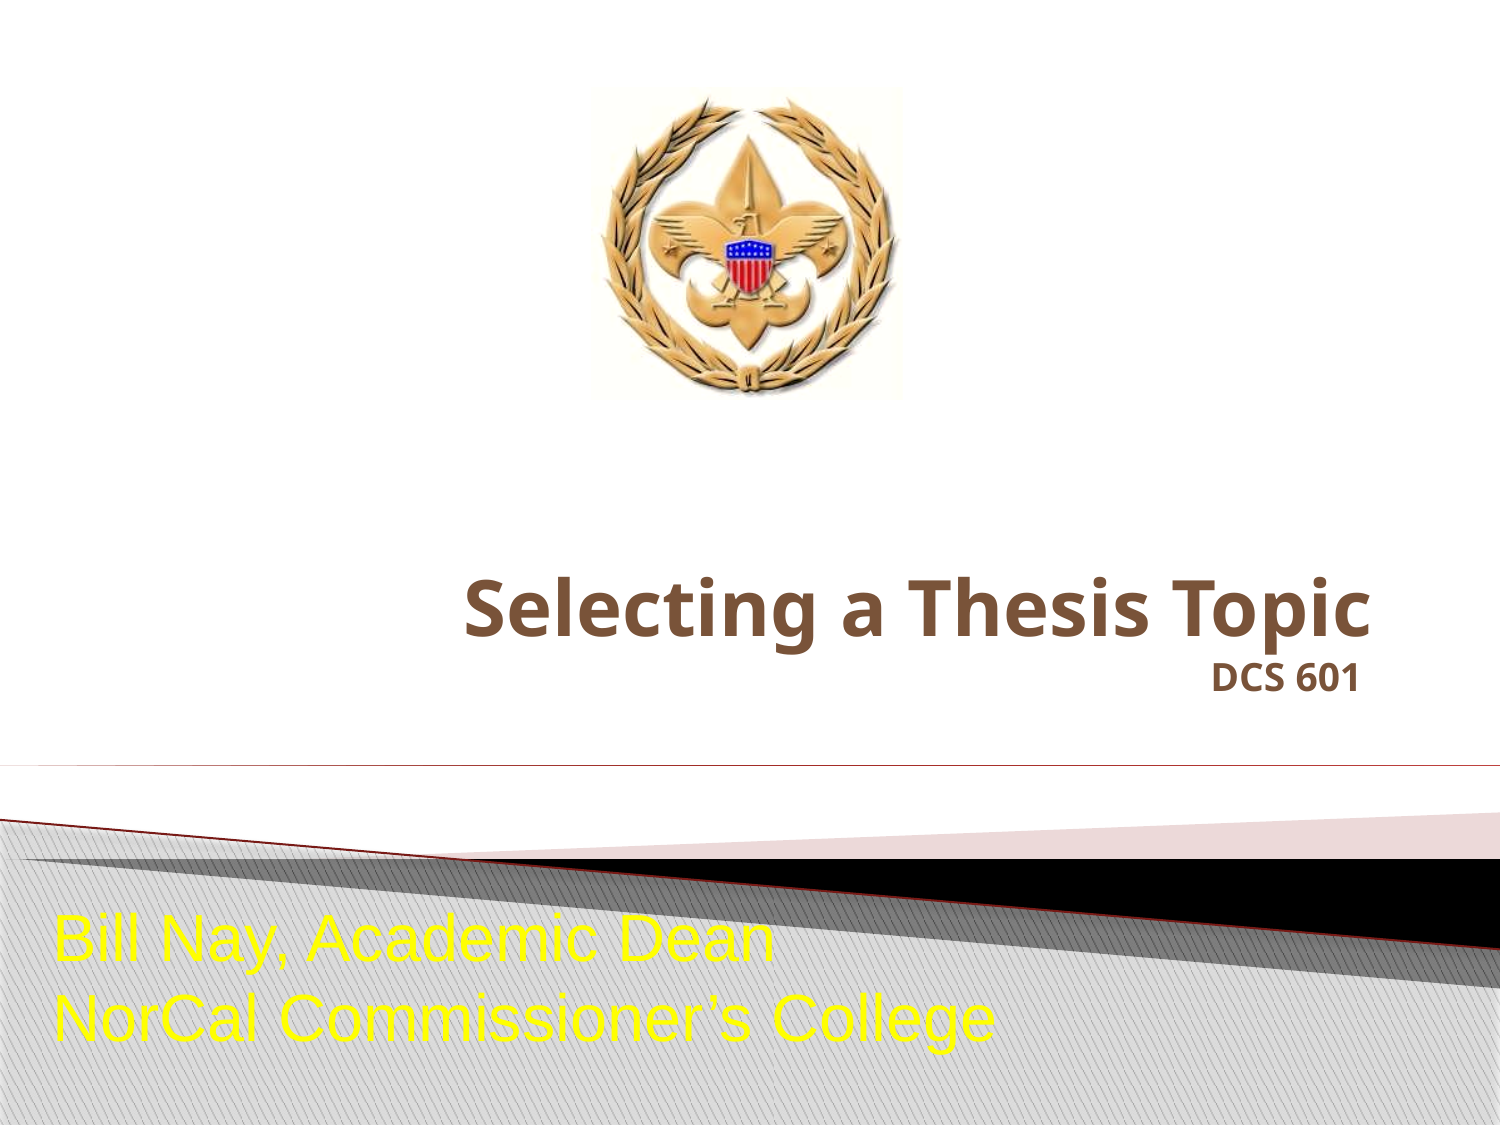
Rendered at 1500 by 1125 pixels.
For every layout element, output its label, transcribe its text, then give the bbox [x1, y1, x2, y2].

picture [5, 859, 754, 887]
title Selecting a Thesis Topic DCS 601 [112, 362, 1388, 800]
picture [591, 87, 909, 401]
picture [1175, 923, 1500, 989]
text_box Bill Nay, Academic Dean NorCal Commissioner’s College [37, 887, 1175, 1063]
